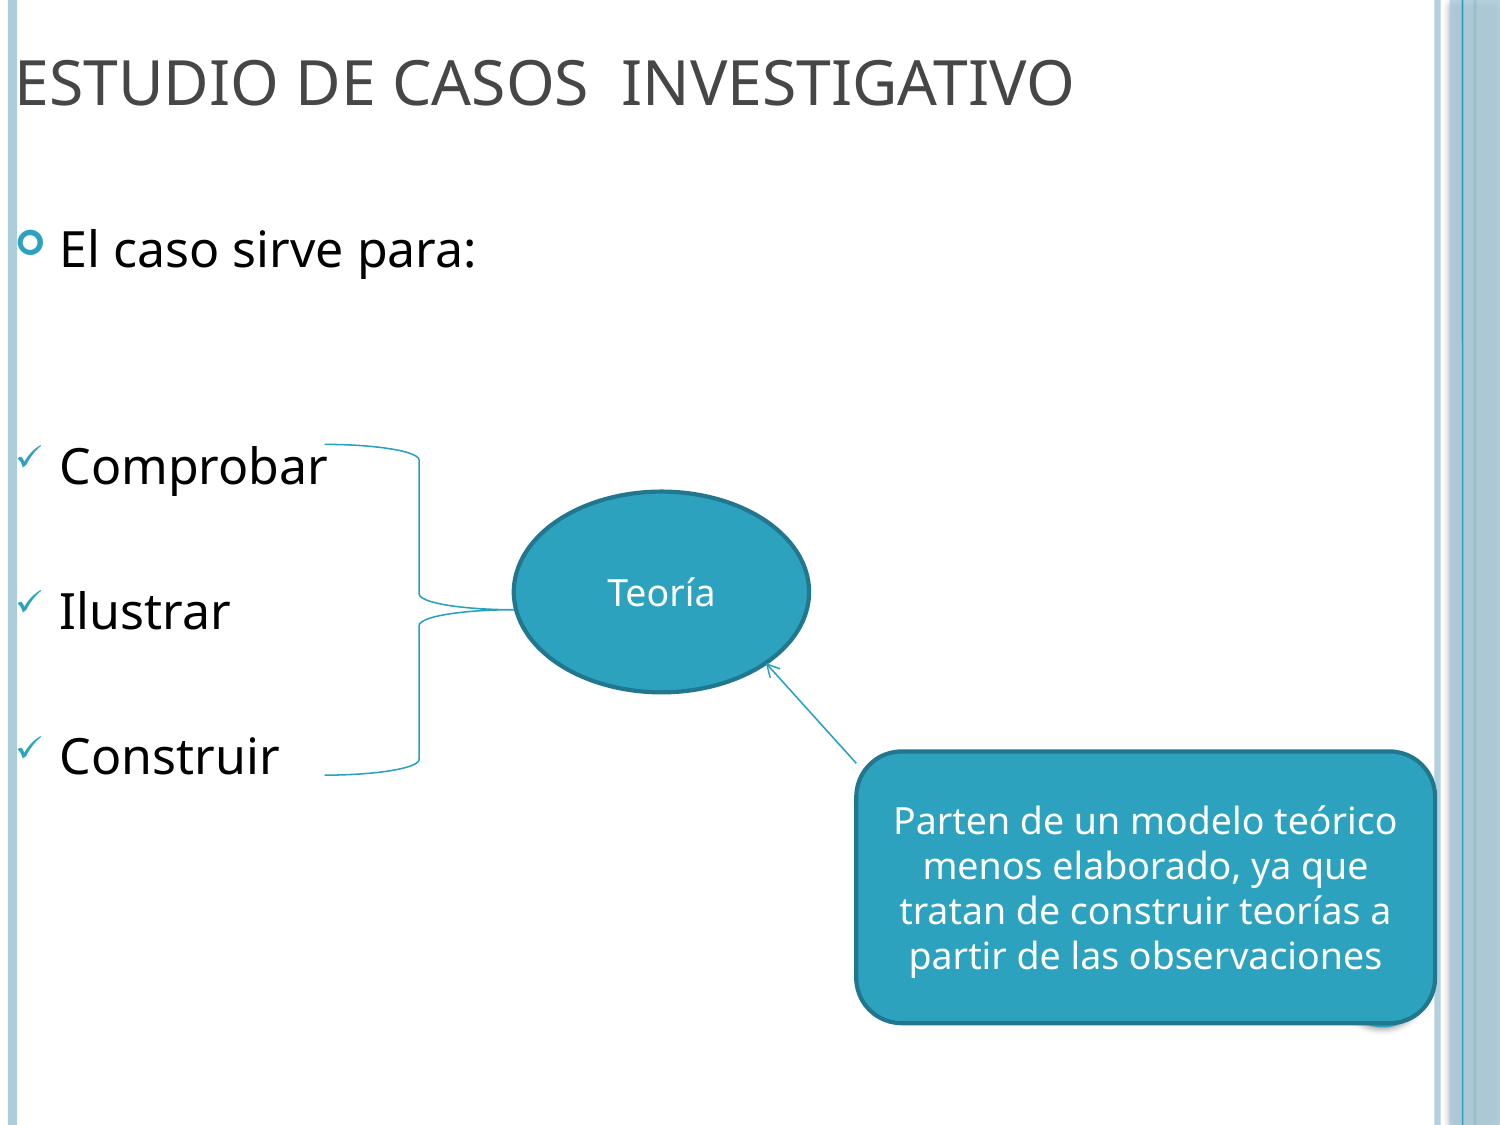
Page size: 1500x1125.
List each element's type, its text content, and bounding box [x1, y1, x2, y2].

title Estudio de casos investigativo [0, 0, 1300, 126]
text_box [324, 443, 514, 776]
text_box Parten de un modelo teórico menos elaborado, ya que tratan de construir teorías a partir de las observaciones [854, 749, 1438, 1026]
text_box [760, 667, 862, 759]
text_box Teoría [511, 489, 812, 695]
list El caso sirve para: Comprobar Ilustrar Construir [0, 137, 1436, 1125]
